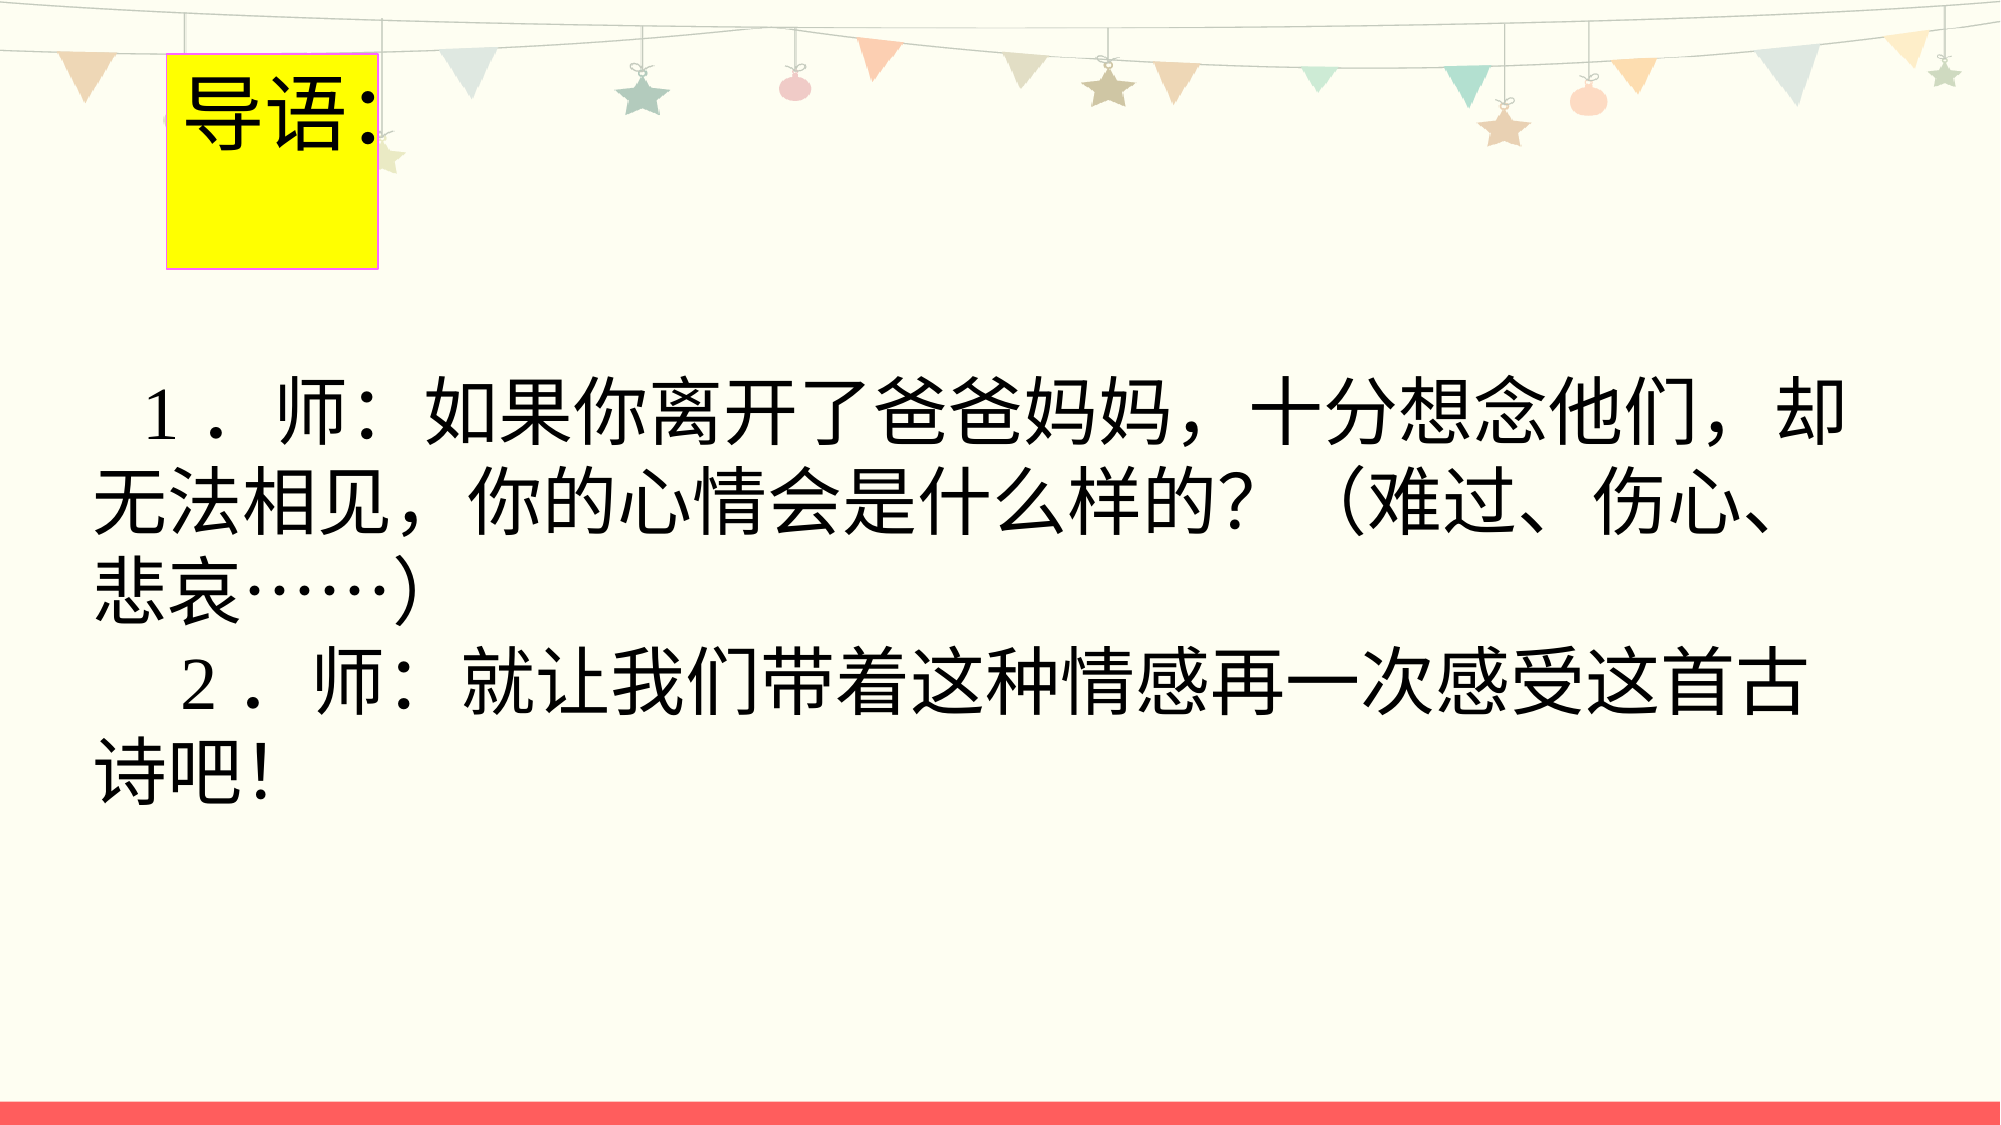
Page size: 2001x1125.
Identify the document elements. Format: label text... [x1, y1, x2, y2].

text_box 1．师：如果你离开了爸爸妈妈，十分想念他们，却无法相见，你的心情会是什么样的？（难过、伤心、悲哀……） 2．师：就让我们带着这种情感再一次感受这首古诗吧！ [78, 357, 1873, 822]
text_box 导语： [166, 54, 379, 269]
